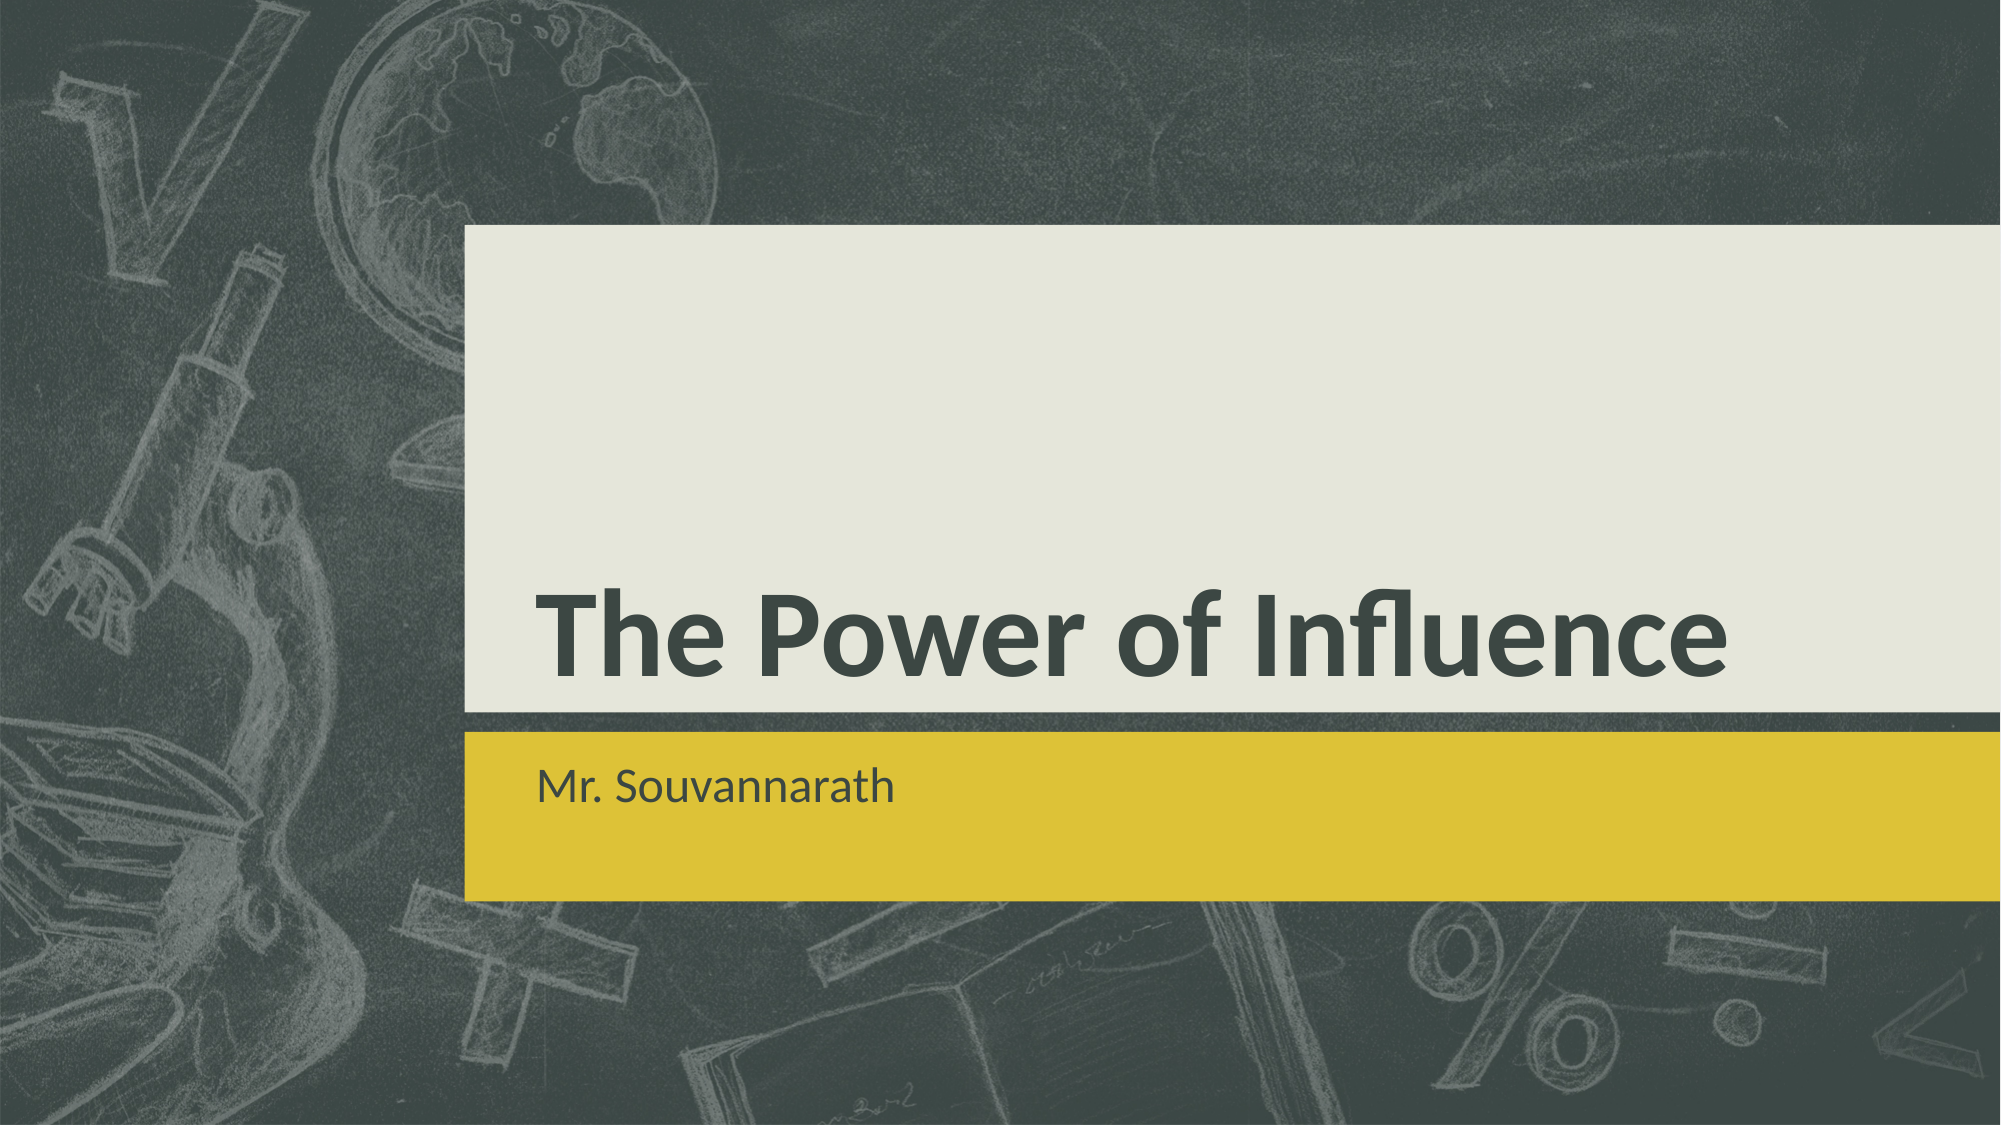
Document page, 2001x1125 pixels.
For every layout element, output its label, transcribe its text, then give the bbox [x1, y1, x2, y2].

subtitle Mr. Souvannarath [520, 744, 1916, 887]
picture [0, 0, 2001, 1125]
title The Power of Influence [520, 318, 1916, 711]
